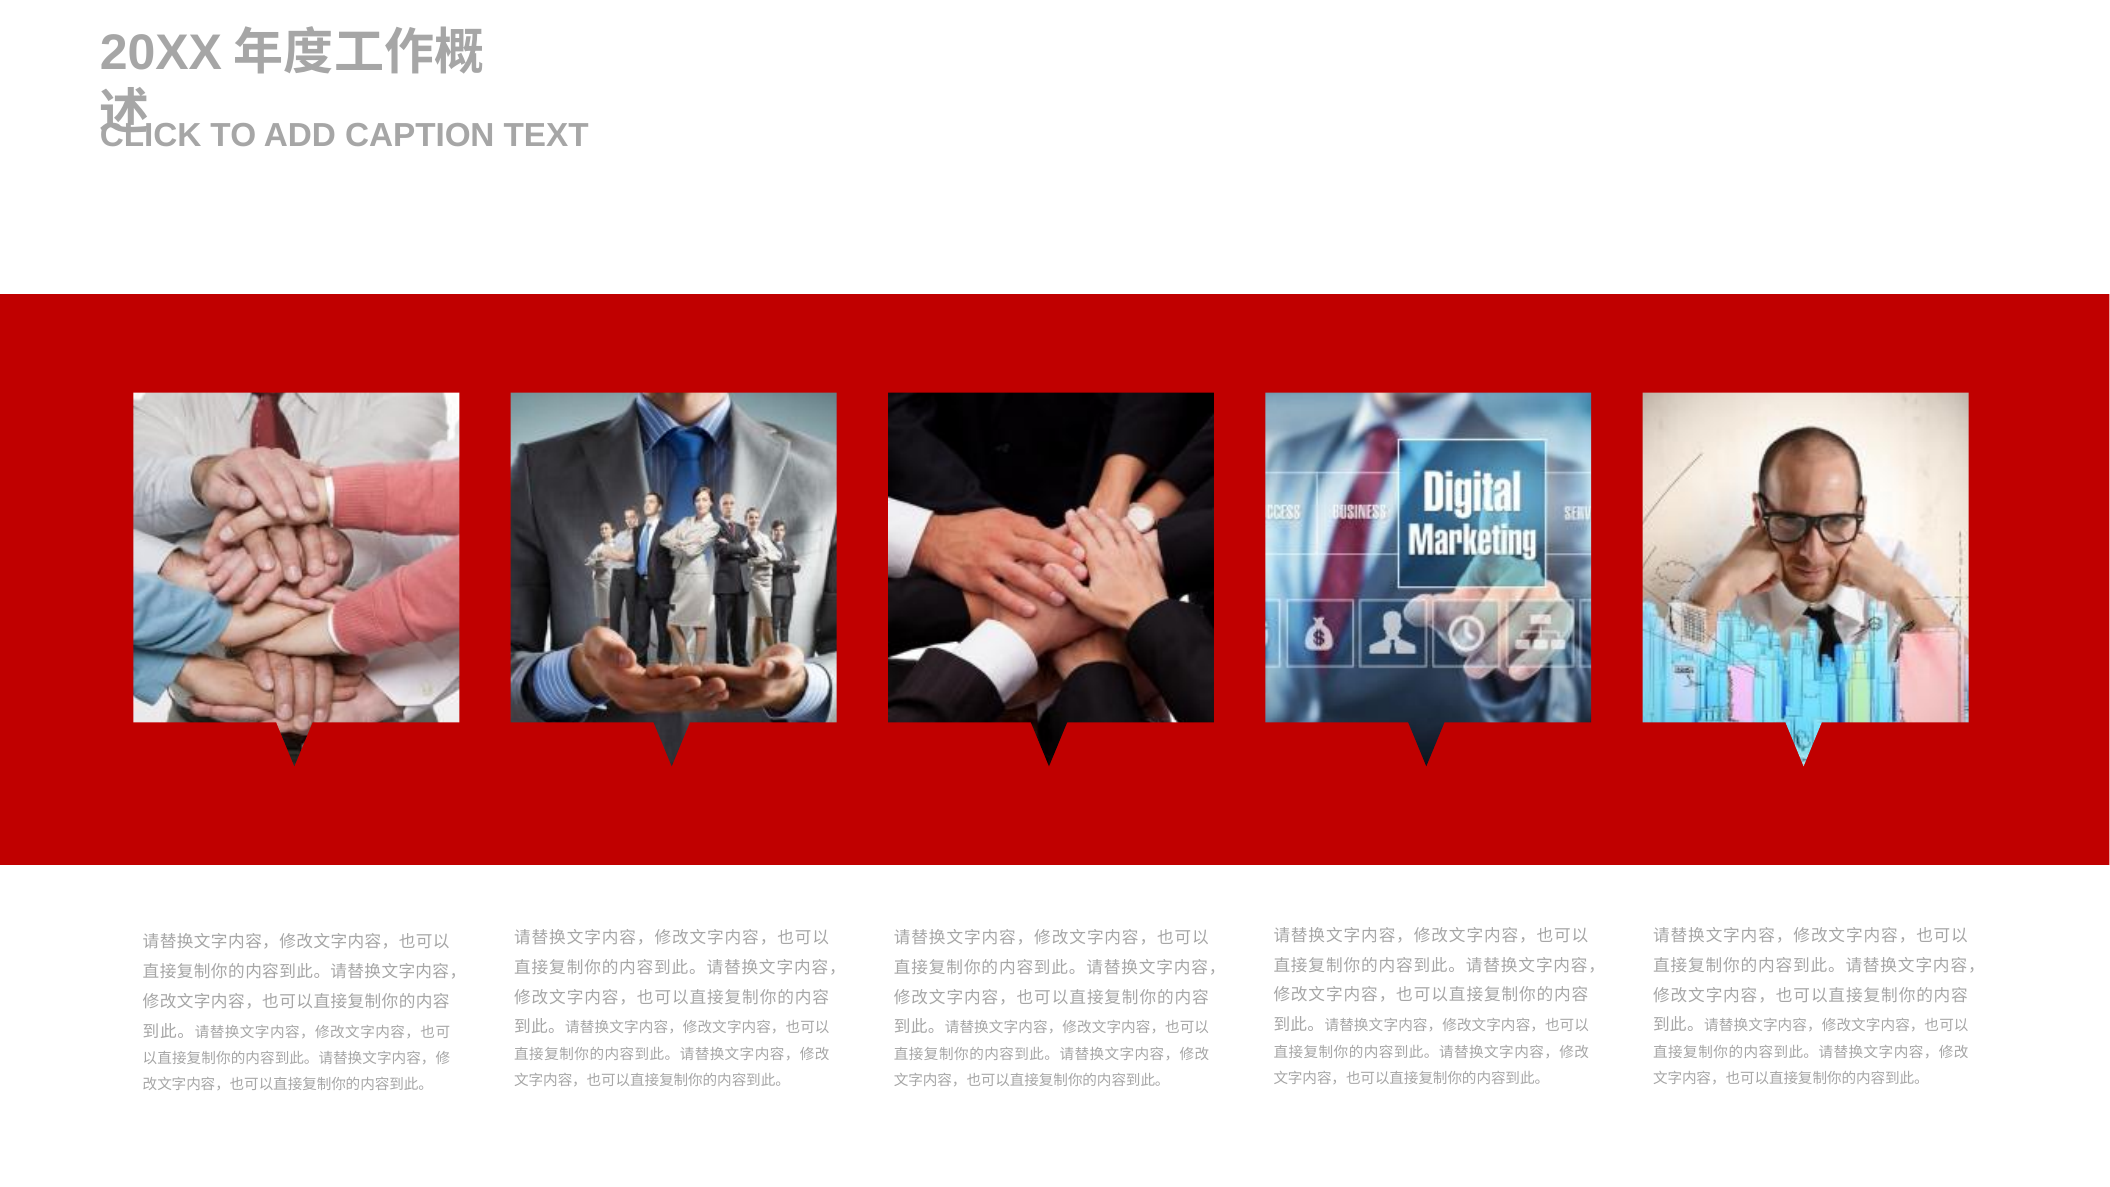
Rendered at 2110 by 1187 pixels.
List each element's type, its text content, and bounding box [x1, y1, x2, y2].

text_box 20XX年度工作概述 [99, 19, 534, 113]
text_box [509, 391, 838, 770]
text_box [886, 391, 1215, 770]
text_box 请替换文字内容，修改文字内容，也可以直接复制你的内容到此。请替换文字内容，修改文字内容，也可以直接复制你的内容到此。请替换文字内容，修改文字内容，也可以直接复制你的内容到此。请替换文字内容，修改文字内容，也可以直接复制你的内容到此。 [514, 916, 830, 1089]
text_box [1264, 391, 1593, 770]
text_box [132, 391, 461, 770]
text_box 请替换文字内容，修改文字内容，也可以直接复制你的内容到此。请替换文字内容，修改文字内容，也可以直接复制你的内容到此。请替换文字内容，修改文字内容，也可以直接复制你的内容到此。请替换文字内容，修改文字内容，也可以直接复制你的内容到此。 [1273, 914, 1589, 1087]
text_box [1641, 391, 1970, 770]
text_box [0, 293, 2110, 866]
text_box 请替换文字内容，修改文字内容，也可以直接复制你的内容到此。请替换文字内容，修改文字内容，也可以直接复制你的内容到此。请替换文字内容，修改文字内容，也可以直接复制你的内容到此。请替换文字内容，修改文字内容，也可以直接复制你的内容到此。 [1653, 914, 1969, 1087]
text_box 请替换文字内容，修改文字内容，也可以直接复制你的内容到此。请替换文字内容，修改文字内容，也可以直接复制你的内容到此。请替换文字内容，修改文字内容，也可以直接复制你的内容到此。请替换文字内容，修改文字内容，也可以直接复制你的内容到此。 [142, 920, 450, 1093]
text_box 请替换文字内容，修改文字内容，也可以直接复制你的内容到此。请替换文字内容，修改文字内容，也可以直接复制你的内容到此。请替换文字内容，修改文字内容，也可以直接复制你的内容到此。请替换文字内容，修改文字内容，也可以直接复制你的内容到此。 [893, 916, 1210, 1089]
text_box CLICK TO ADD CAPTION TEXT [99, 113, 629, 154]
